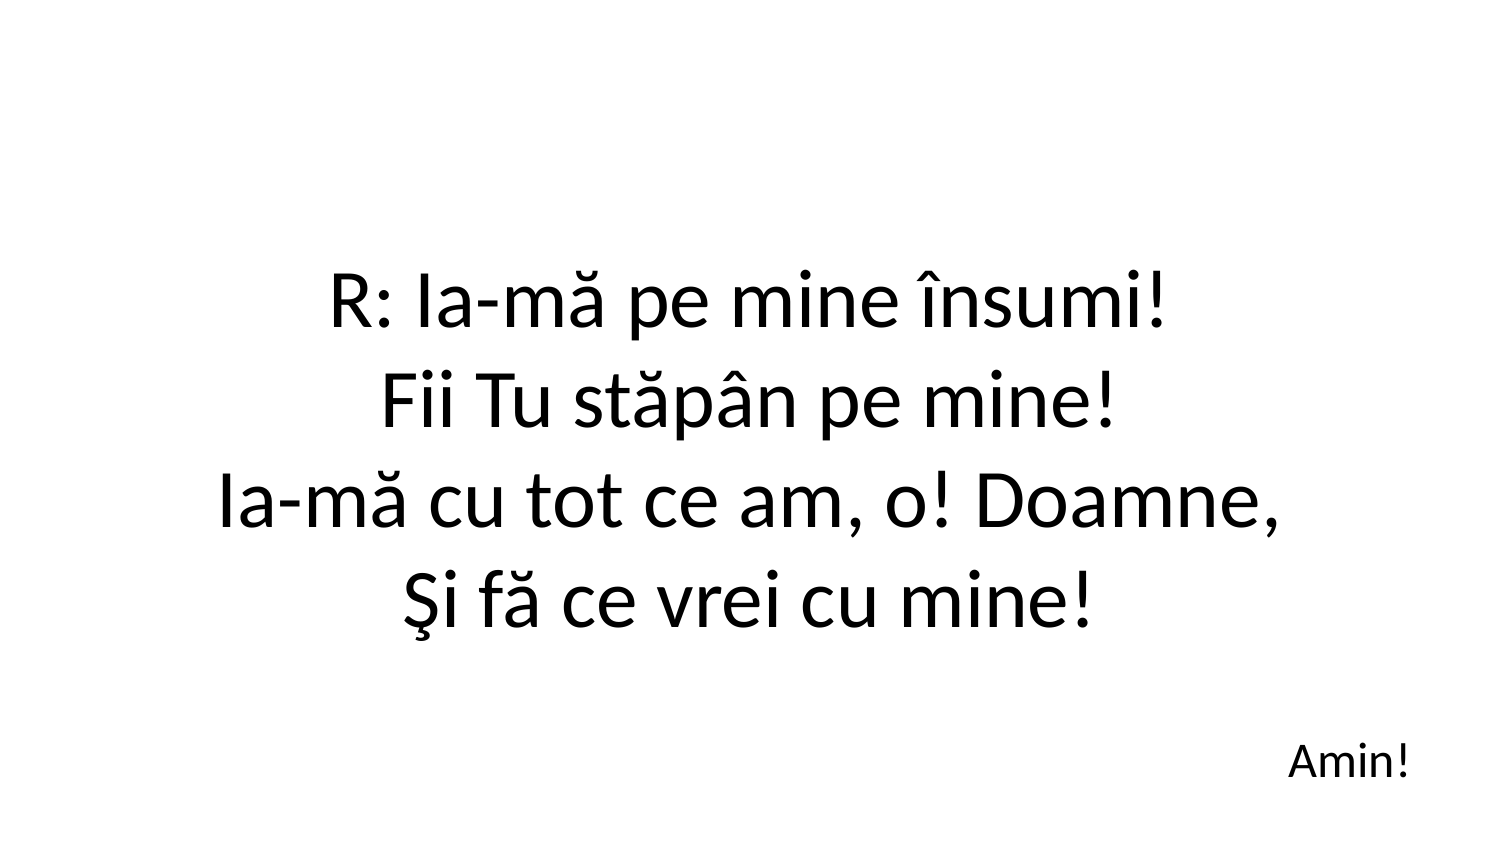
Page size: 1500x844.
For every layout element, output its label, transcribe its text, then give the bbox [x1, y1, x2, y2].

text_box Amin! [1273, 674, 1427, 795]
text_box R: Ia-mă pe mine însumi! Fii Tu stăpân pe mine! Ia-mă cu tot ce am, o! Doamne, Şi fă ce vrei cu mine! [201, 192, 1298, 652]
